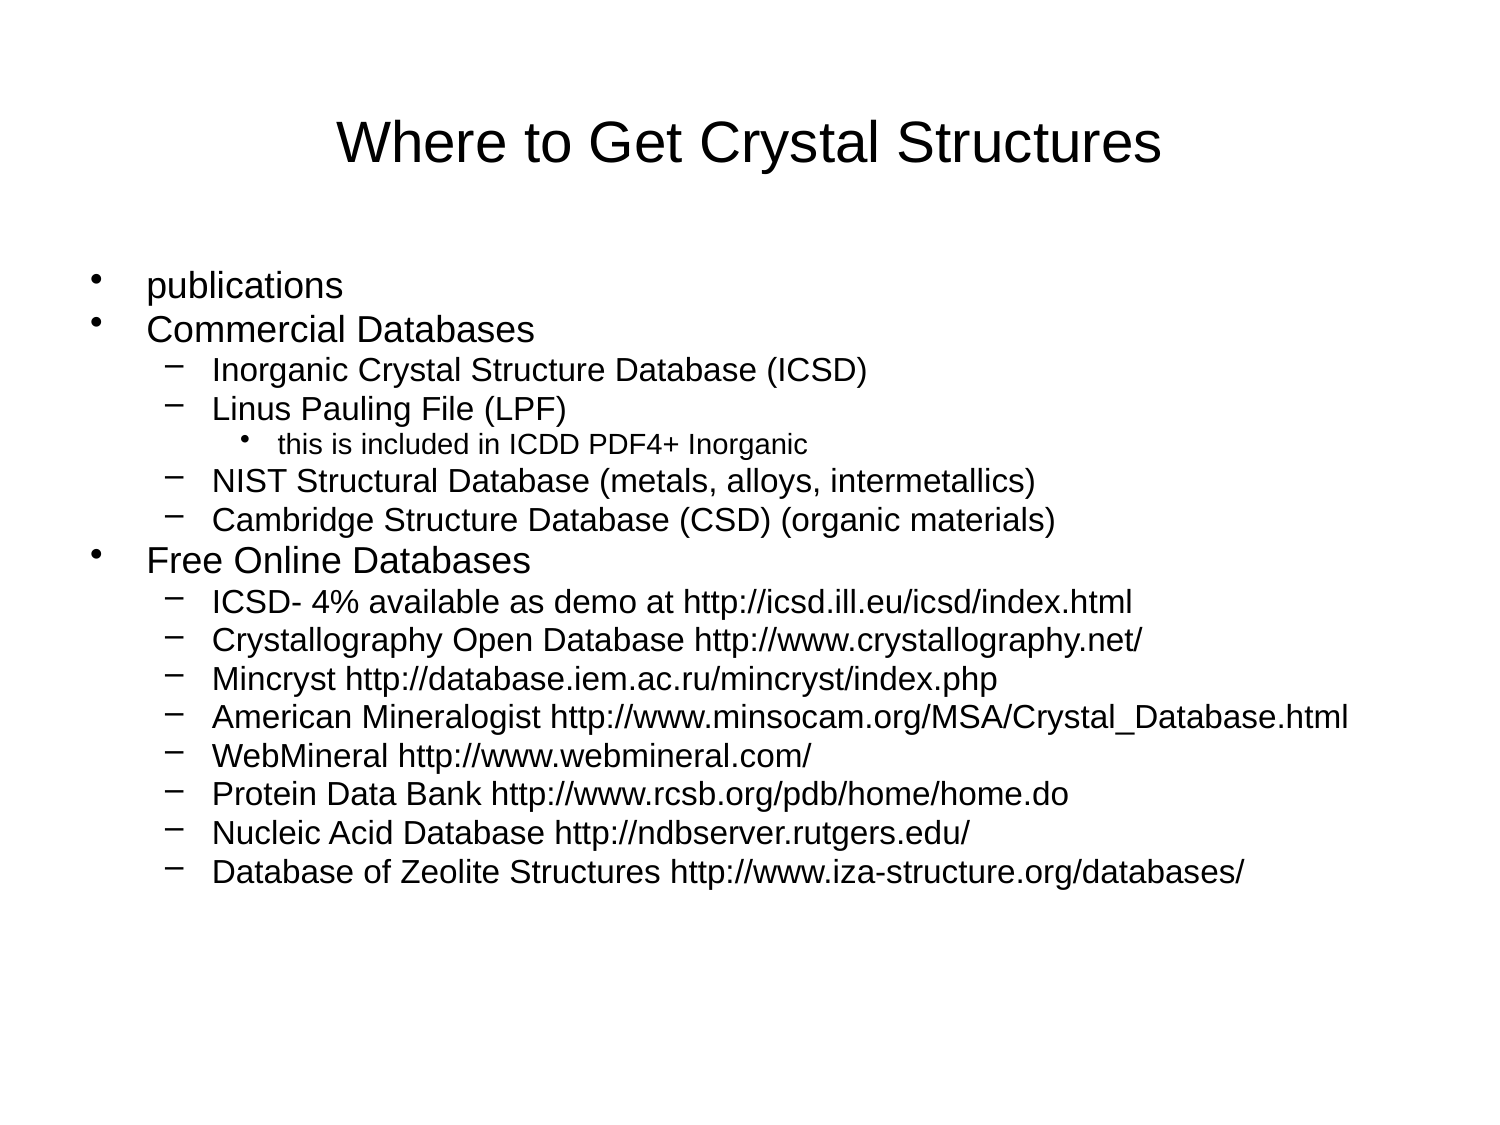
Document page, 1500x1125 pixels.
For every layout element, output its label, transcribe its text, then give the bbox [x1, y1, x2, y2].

list publications Commercial Databases Inorganic Crystal Structure Database (ICSD) Linus Pauling File (LPF) this is included in ICDD PDF4+ Inorganic NIST Structural Database (metals, alloys, intermetallics) Cambridge Structure Database (CSD) (organic materials) Free Online Databases ICSD- 4% available as demo at http://icsd.ill.eu/icsd/index.html Crystallography Open Database http://www.crystallography.net/ Mincryst http://database.iem.ac.ru/mincryst/index.php American Mineralogist http://www.minsocam.org/MSA/Crystal_Database.html WebMineral http://www.webmineral.com/ Protein Data Bank http://www.rcsb.org/pdb/home/home.do Nucleic Acid Database http://ndbserver.rutgers.edu/ Database of Zeolite Structures http://www.iza-structure.org/databases/ [75, 262, 1425, 1005]
title Where to Get Crystal Structures [75, 45, 1425, 233]
